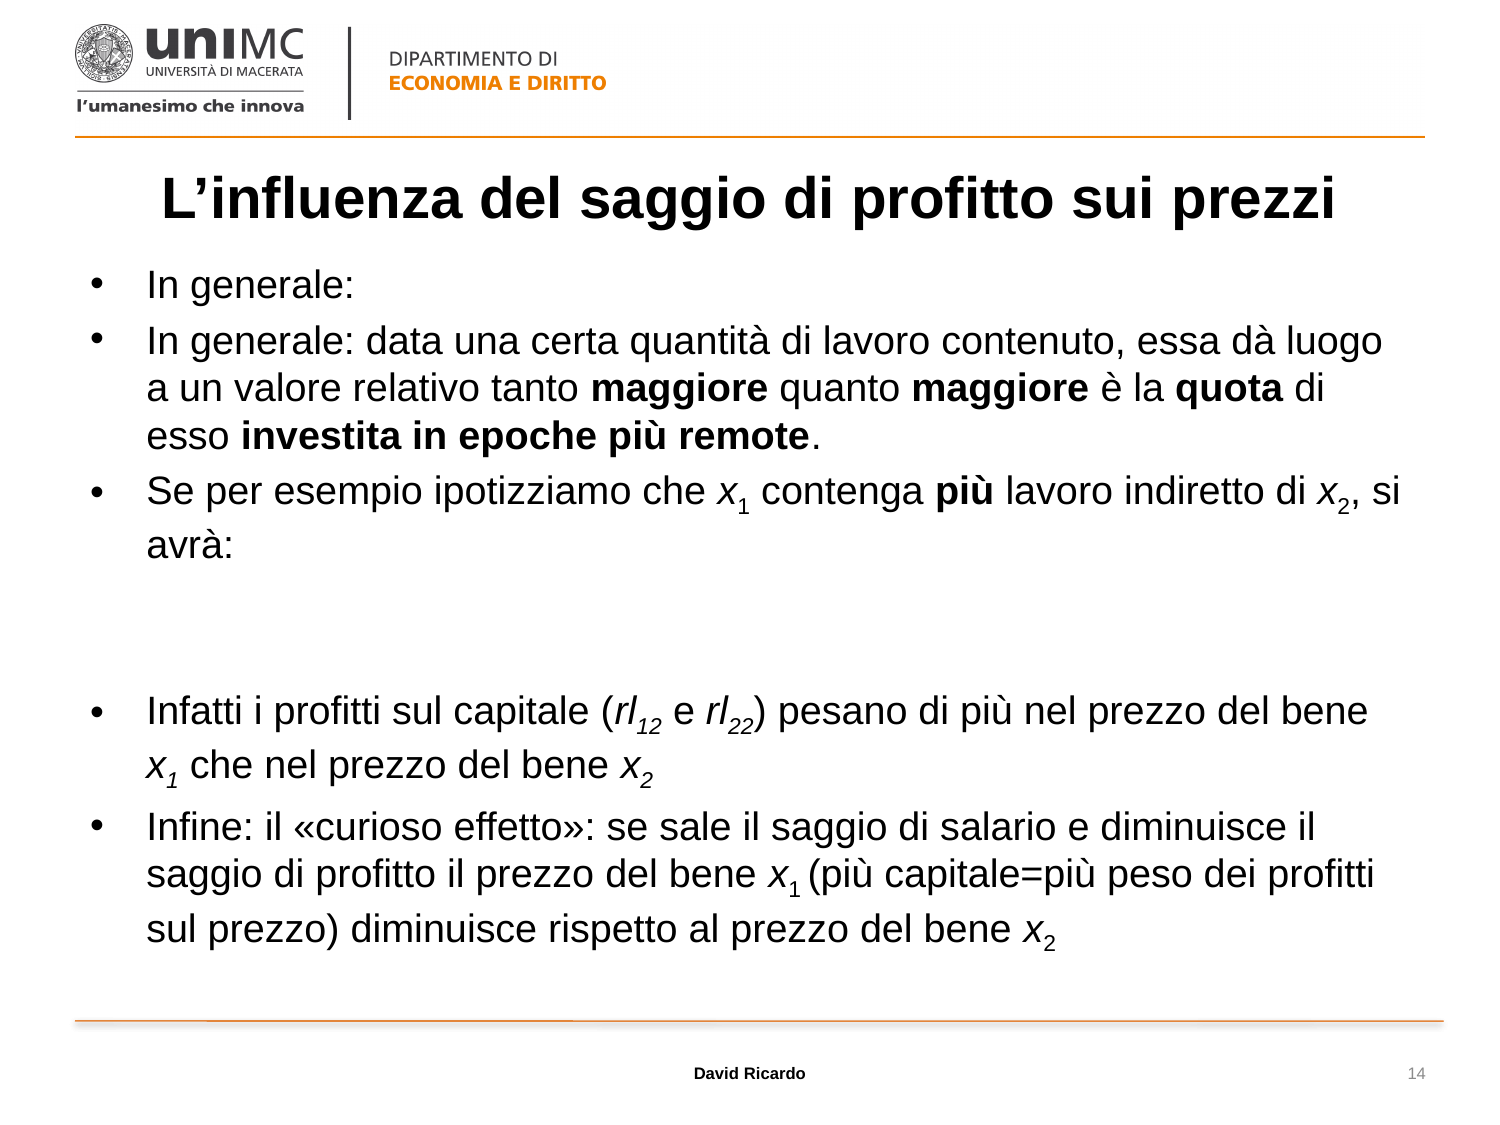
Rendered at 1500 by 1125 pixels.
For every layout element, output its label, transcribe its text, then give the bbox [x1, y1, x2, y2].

footer David Ricardo [512, 1042, 988, 1103]
slide_number 14 [1091, 1042, 1442, 1103]
title L’influenza del saggio di profitto sui prezzi [75, 149, 1425, 241]
picture [75, 24, 1425, 138]
